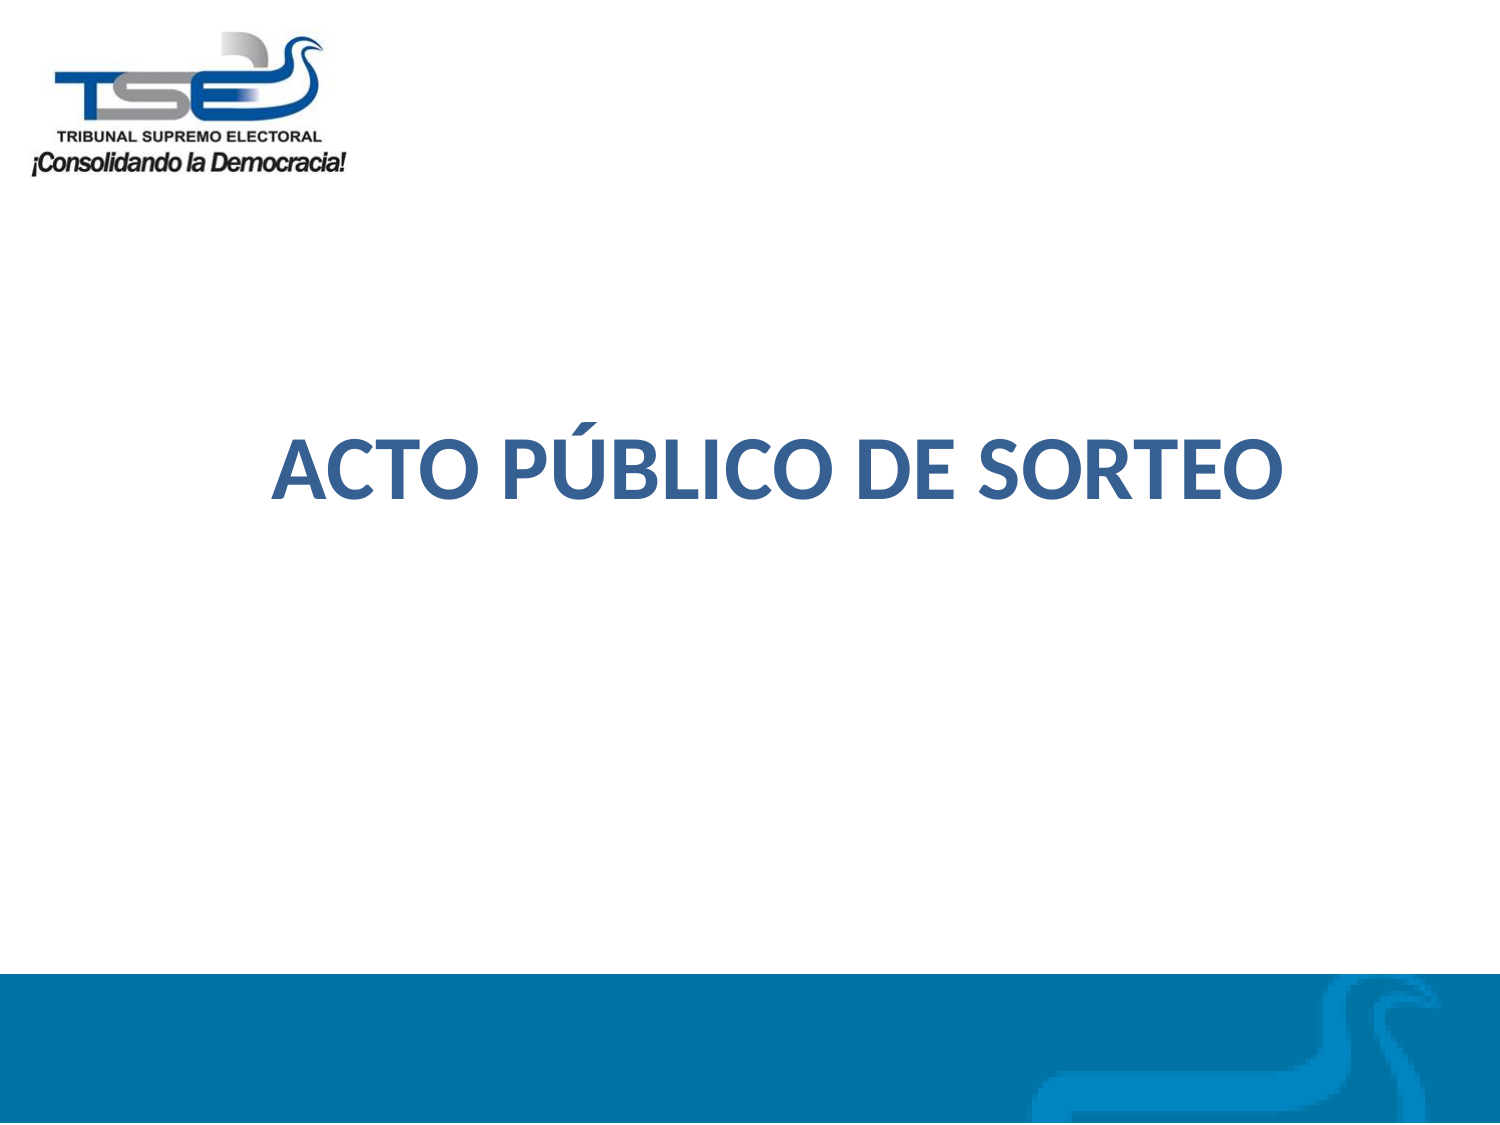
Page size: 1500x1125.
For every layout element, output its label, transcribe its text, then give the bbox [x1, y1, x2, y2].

text_box ACTO PÚBLICO DE SORTEO [257, 400, 1301, 526]
picture [29, 30, 349, 179]
